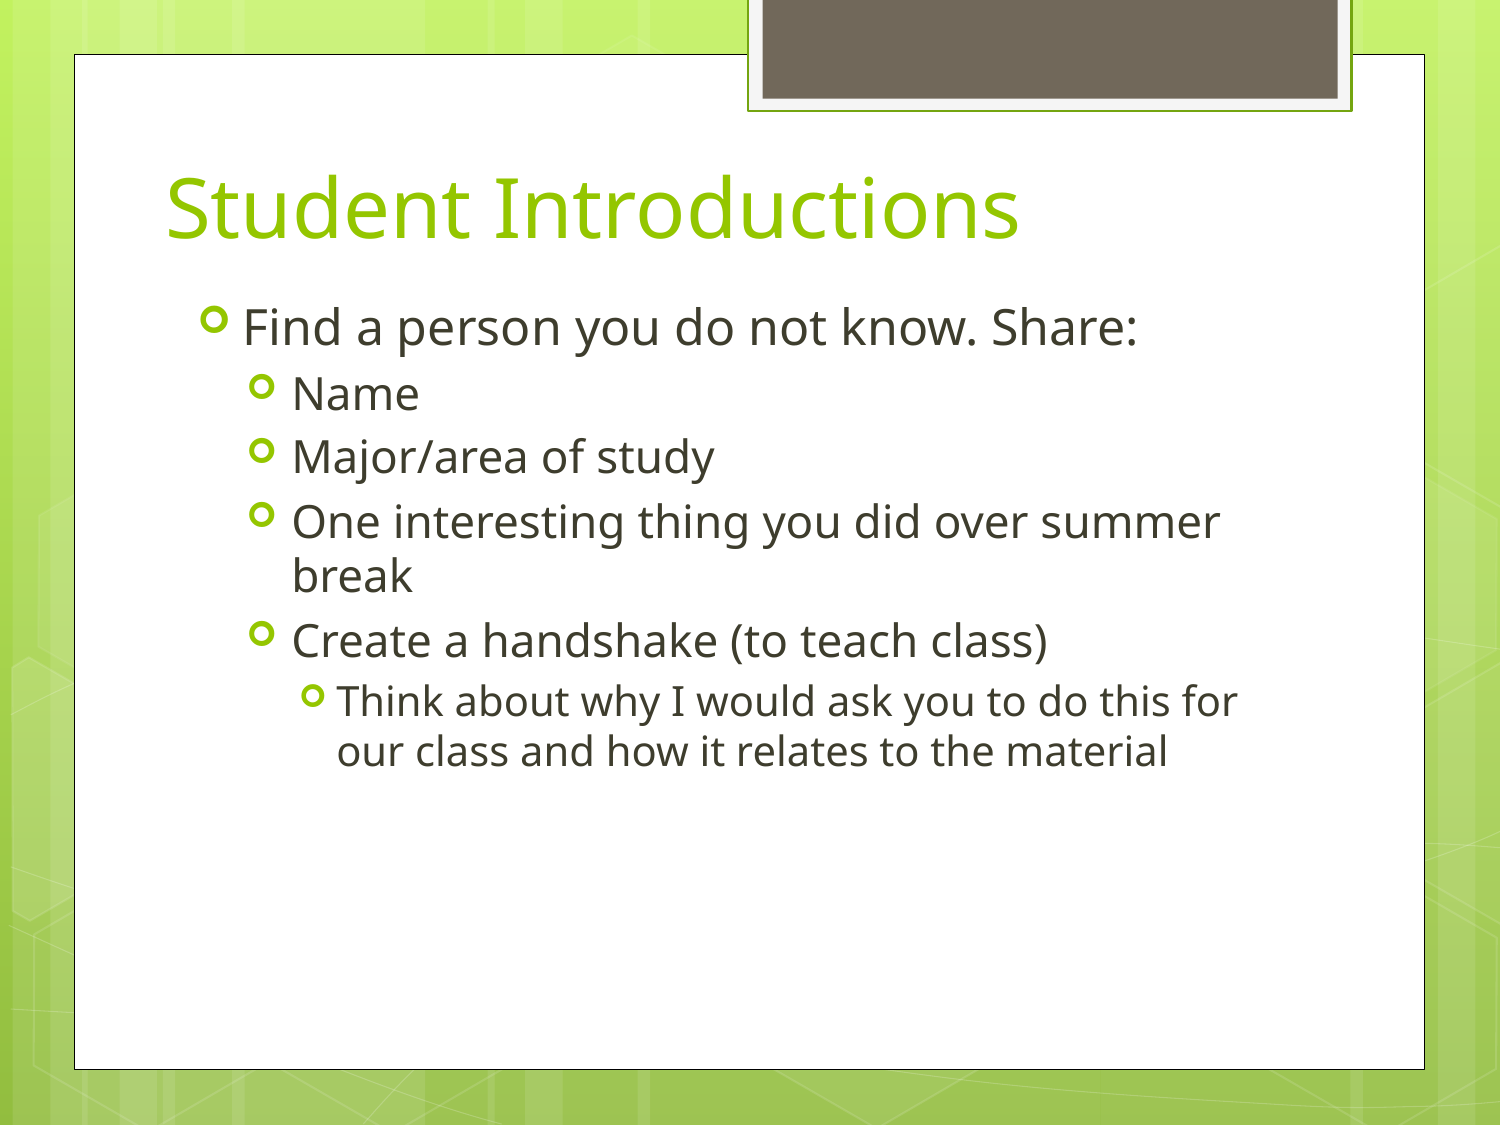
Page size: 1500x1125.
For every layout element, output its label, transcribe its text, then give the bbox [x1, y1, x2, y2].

title Student Introductions [150, 75, 1303, 263]
list Find a person you do not know. Share: Name Major/area of study One interesting thing you did over summer break Create a handshake (to teach class) Think about why I would ask you to do this for our class and how it relates to the material [171, 287, 1283, 957]
